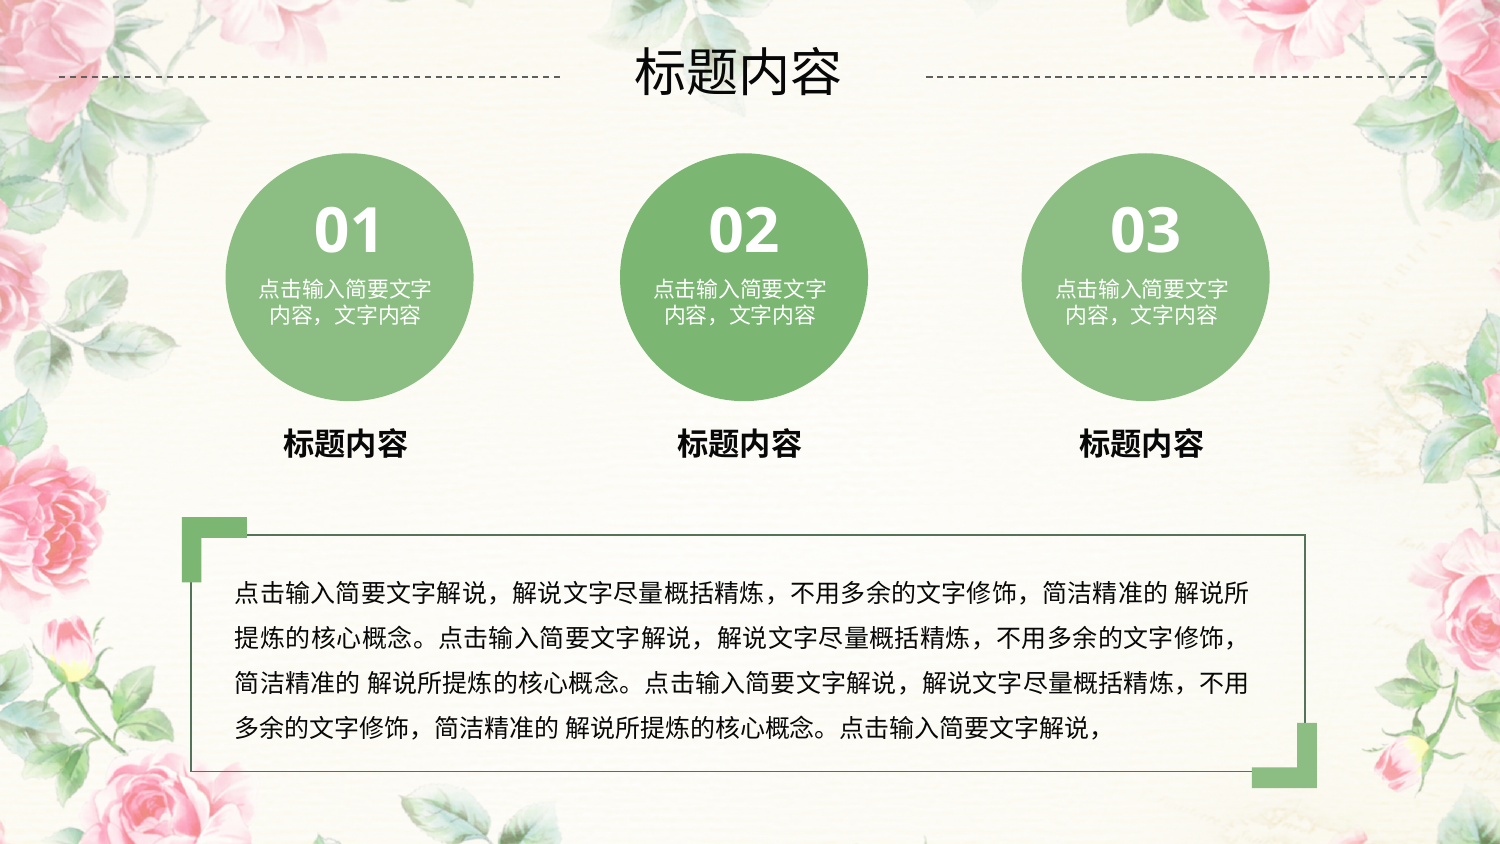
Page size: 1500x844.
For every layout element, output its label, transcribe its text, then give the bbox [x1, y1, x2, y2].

text_box 03 [1043, 182, 1248, 273]
text_box 标题内容 [1039, 416, 1245, 470]
text_box [664, 153, 824, 182]
text_box 点击输入简要文字解说，解说文字尽量概括精炼，不用多余的文字修饰，简洁精准的 解说所提炼的核心概念。点击输入简要文字解说，解说文字尽量概括精炼，不用多余的文字修饰，简洁精准的 解说所提炼的核心概念。点击输入简要文字解说，解说文字尽量概括精炼，不用多余的文字修饰，简洁精准的 解说所提炼的核心概念。点击输入简要文字解说， [220, 555, 1267, 750]
text_box 点击输入简要文字内容，文字内容 [1037, 268, 1247, 336]
text_box 01 [247, 182, 452, 273]
text_box [190, 535, 1305, 772]
text_box 标题内容 [243, 416, 449, 470]
text_box 点击输入简要文字内容，文字内容 [241, 268, 450, 336]
picture [0, 0, 1500, 844]
text_box 标题内容 [608, 32, 868, 110]
text_box [270, 153, 429, 182]
text_box 点击输入简要文字内容，文字内容 [636, 268, 845, 336]
text_box 02 [641, 182, 847, 273]
text_box [181, 517, 247, 583]
text_box [1066, 153, 1226, 182]
text_box [620, 208, 869, 402]
text_box [225, 207, 474, 402]
text_box [1251, 722, 1317, 789]
text_box 标题内容 [637, 416, 843, 470]
text_box [1021, 207, 1270, 402]
